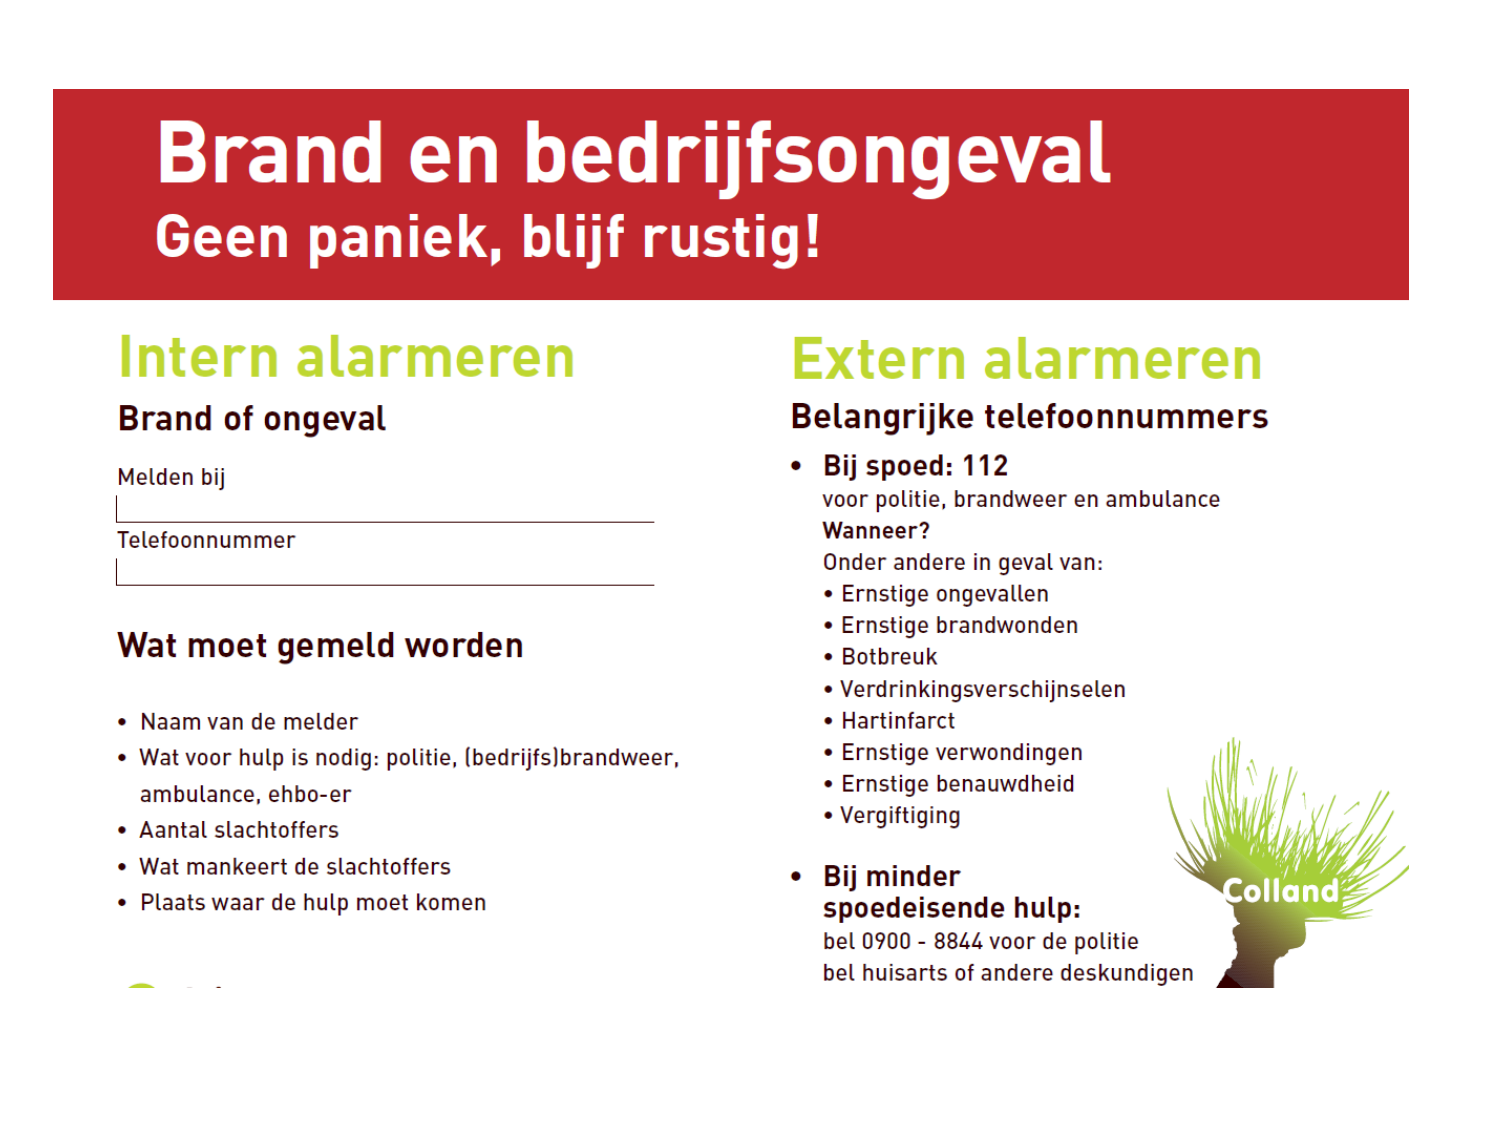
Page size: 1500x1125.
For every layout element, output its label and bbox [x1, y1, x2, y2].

picture [52, 89, 1409, 988]
